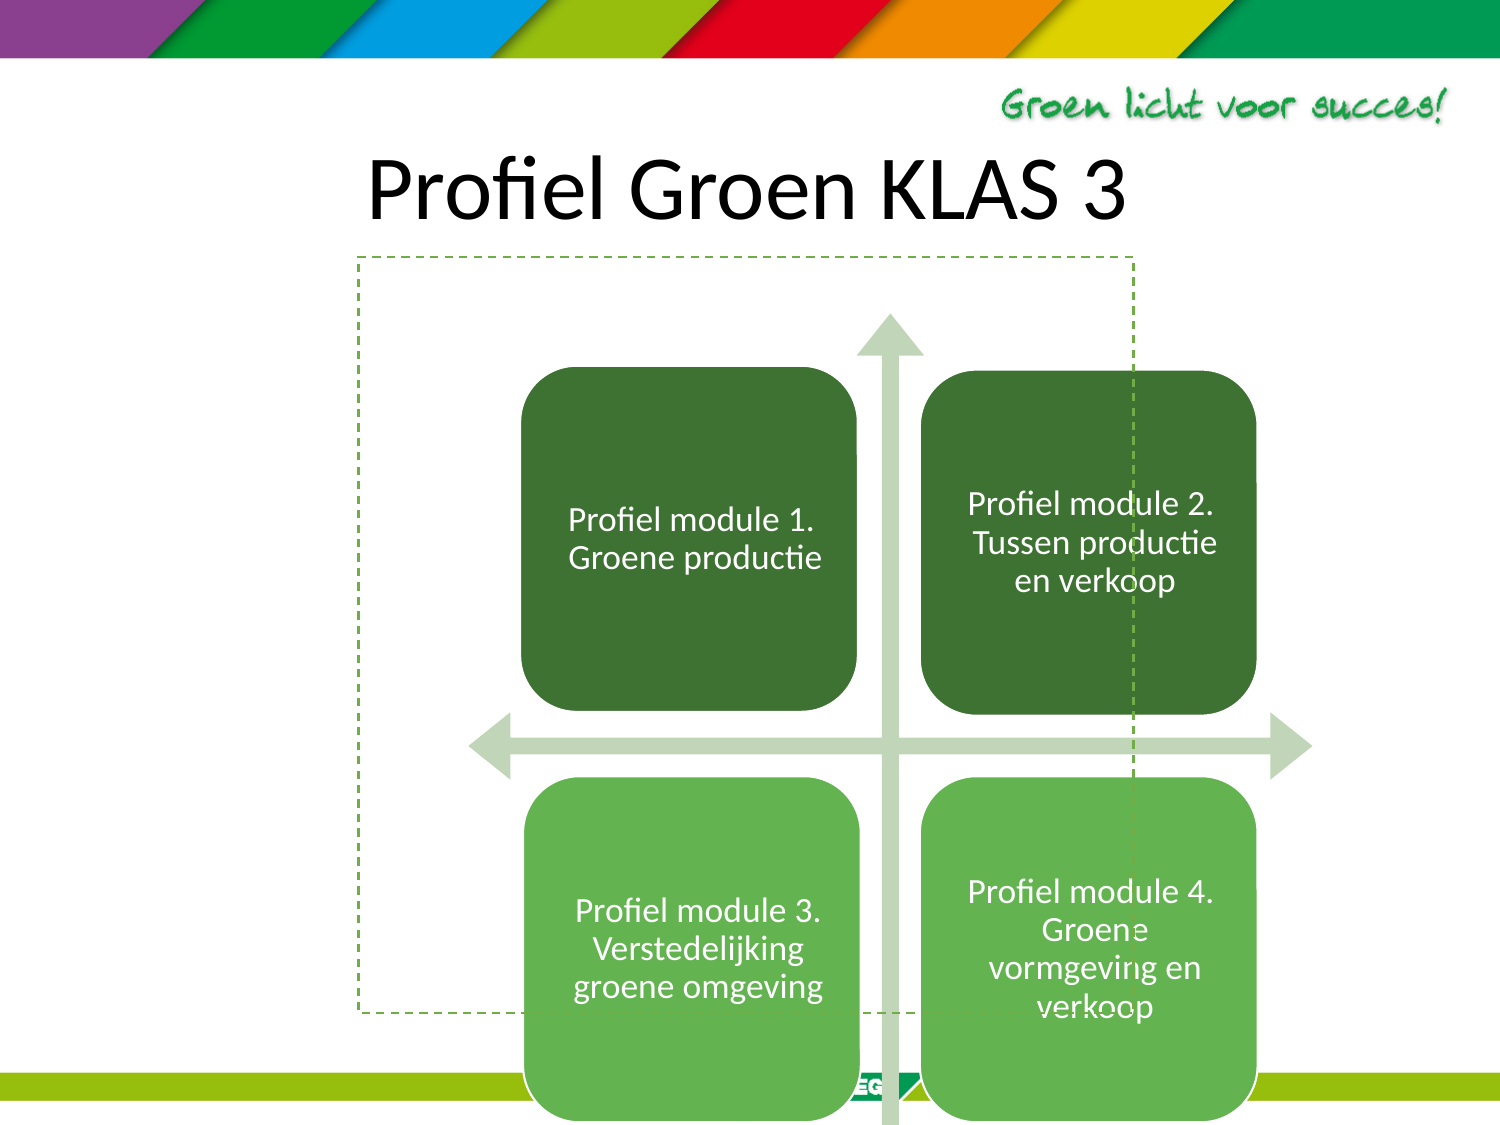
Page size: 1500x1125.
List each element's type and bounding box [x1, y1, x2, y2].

text_box [184, 256, 1312, 1014]
picture [0, 0, 1500, 1125]
